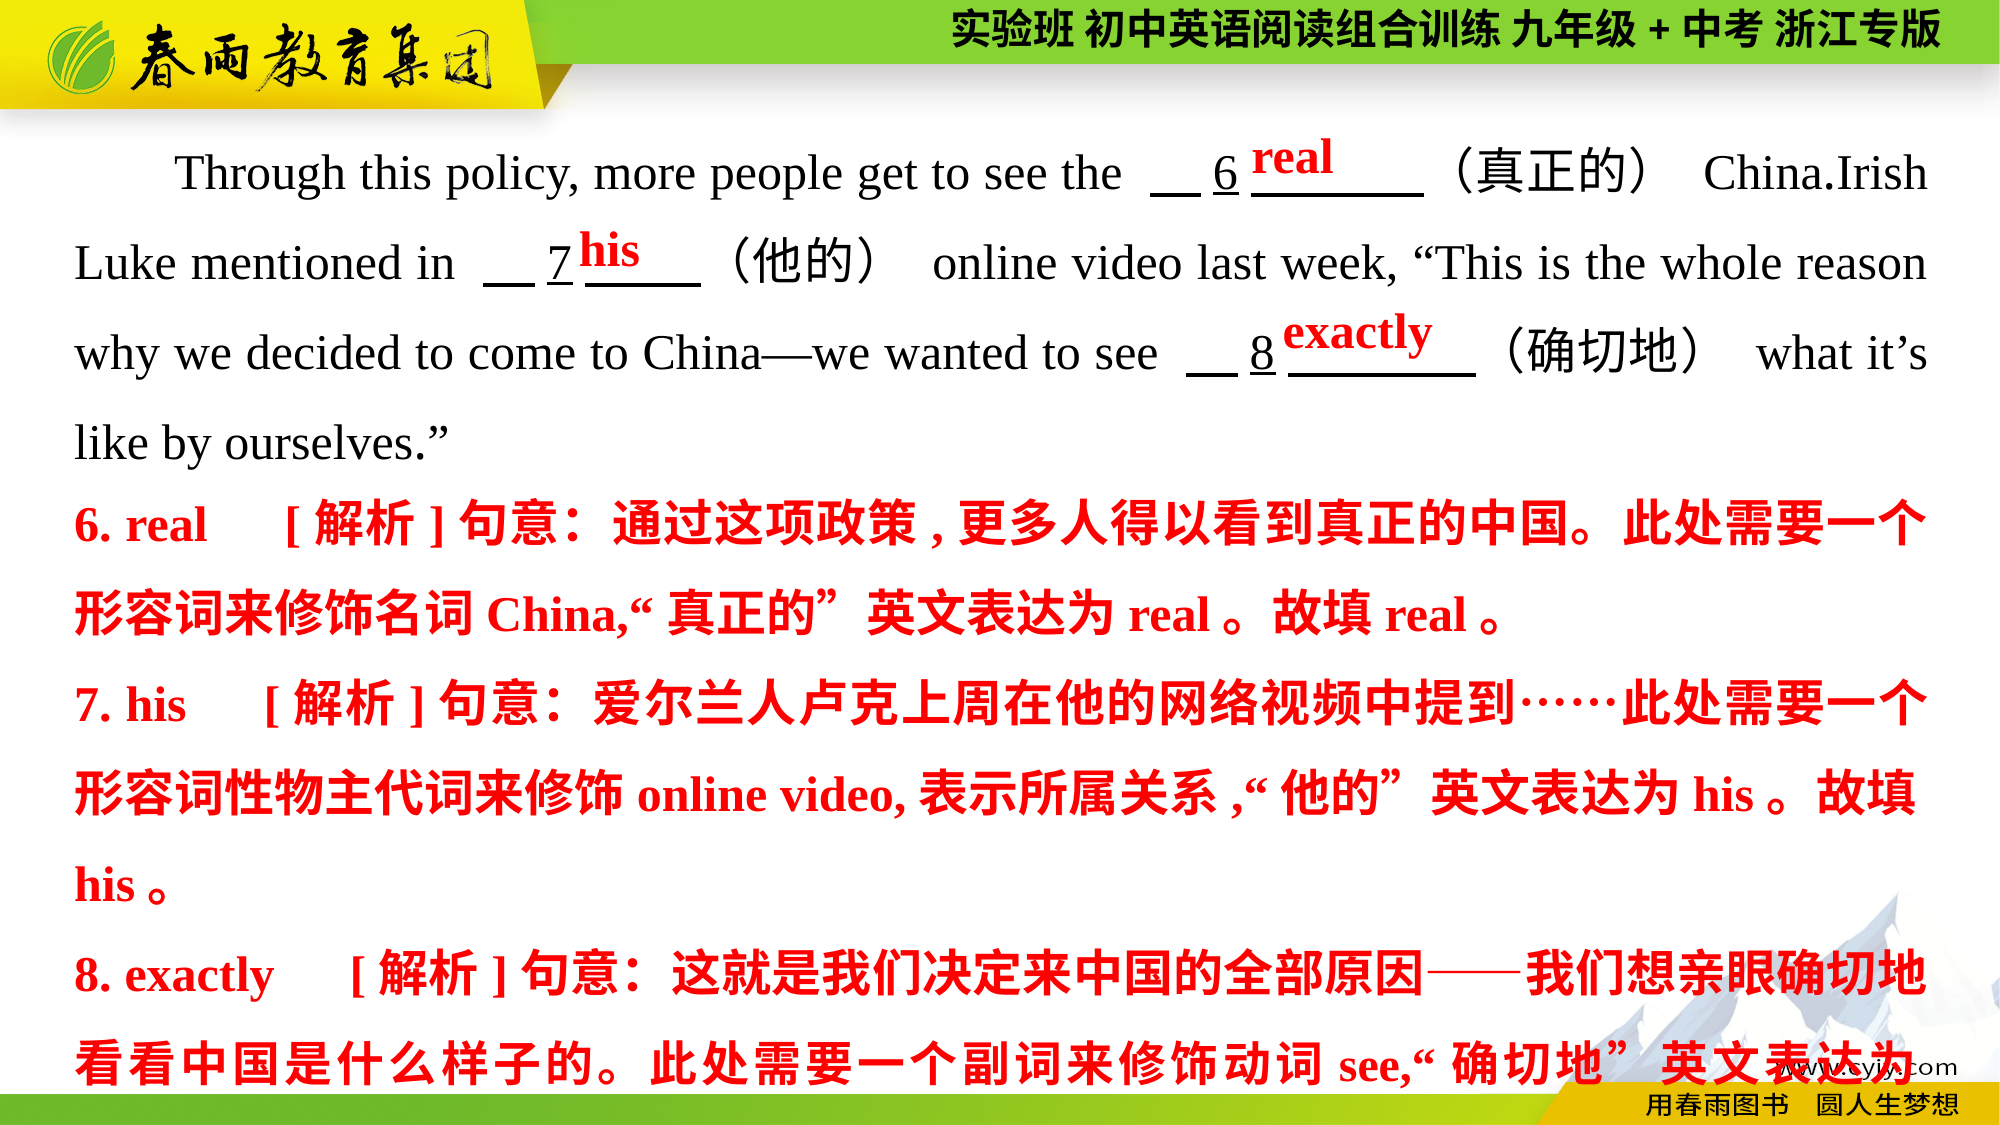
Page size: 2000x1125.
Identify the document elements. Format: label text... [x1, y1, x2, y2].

picture [0, 0, 2000, 1125]
text_box his [551, 209, 656, 285]
list Through this policy, more people get to see the 6 （真正的） China.Irish Luke mentioned in 7 （他的） online video last week, “This is the whole reason why we decided to come to China—we wanted to see 8 （确切地） what it’s like by ourselves.” [59, 101, 1944, 453]
text_box real [1236, 116, 1349, 192]
text_box exactly [1267, 290, 1448, 366]
text_box 6. real [解析]句意：通过这项政策,更多人得以看到真正的中国。此处需要一个形容词来修饰名词China,“真正的”英文表达为real。故填real。 7. his [解析]句意：爱尔兰人卢克上周在他的网络视频中提到……此处需要一个形容词性物主代词来修饰online video,表示所属关系,“他的”英文表达为his。故填his。 8. exactly [解析]句意：这就是我们决定来中国的全部原因——我们想亲眼确切地看看中国是什么样子的。此处需要一个副词来修饰动词see,“确切地”英文表达为exactly。故填exactly。 [59, 453, 1944, 1125]
